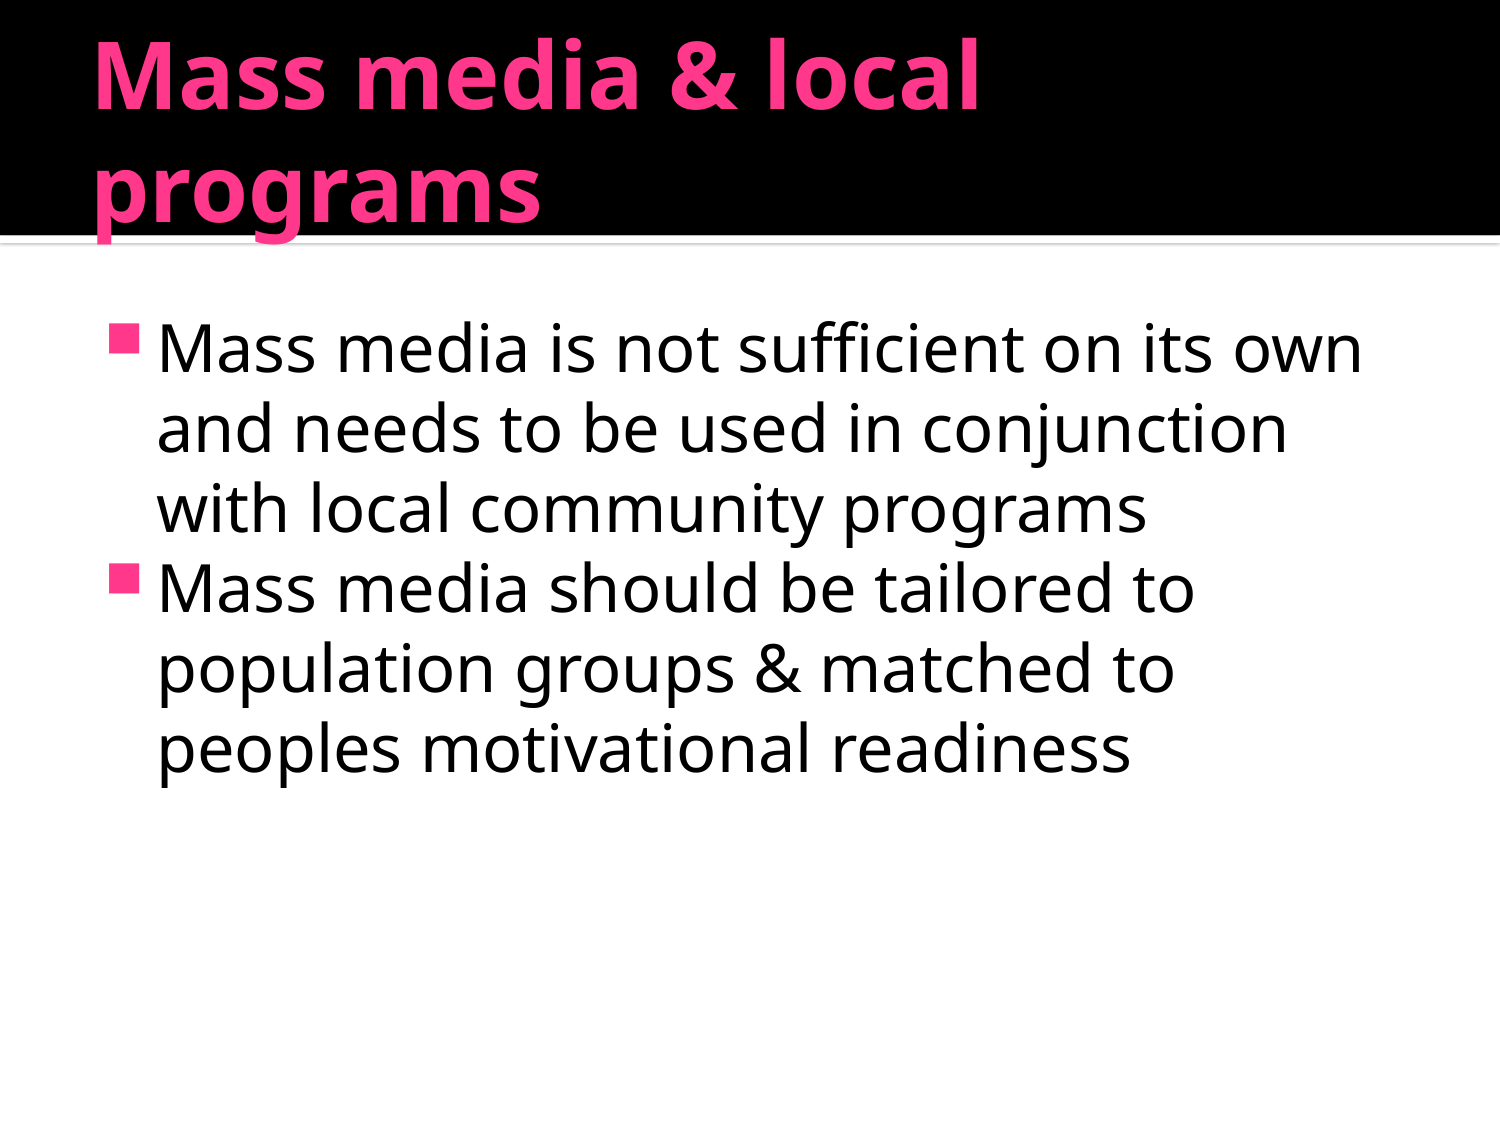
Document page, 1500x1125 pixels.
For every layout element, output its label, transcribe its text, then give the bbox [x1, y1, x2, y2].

list Mass media is not sufficient on its own and needs to be used in conjunction with local community programs Mass media should be tailored to population groups & matched to peoples motivational readiness [75, 291, 1425, 1050]
title Mass media & local programs [75, 25, 1425, 231]
